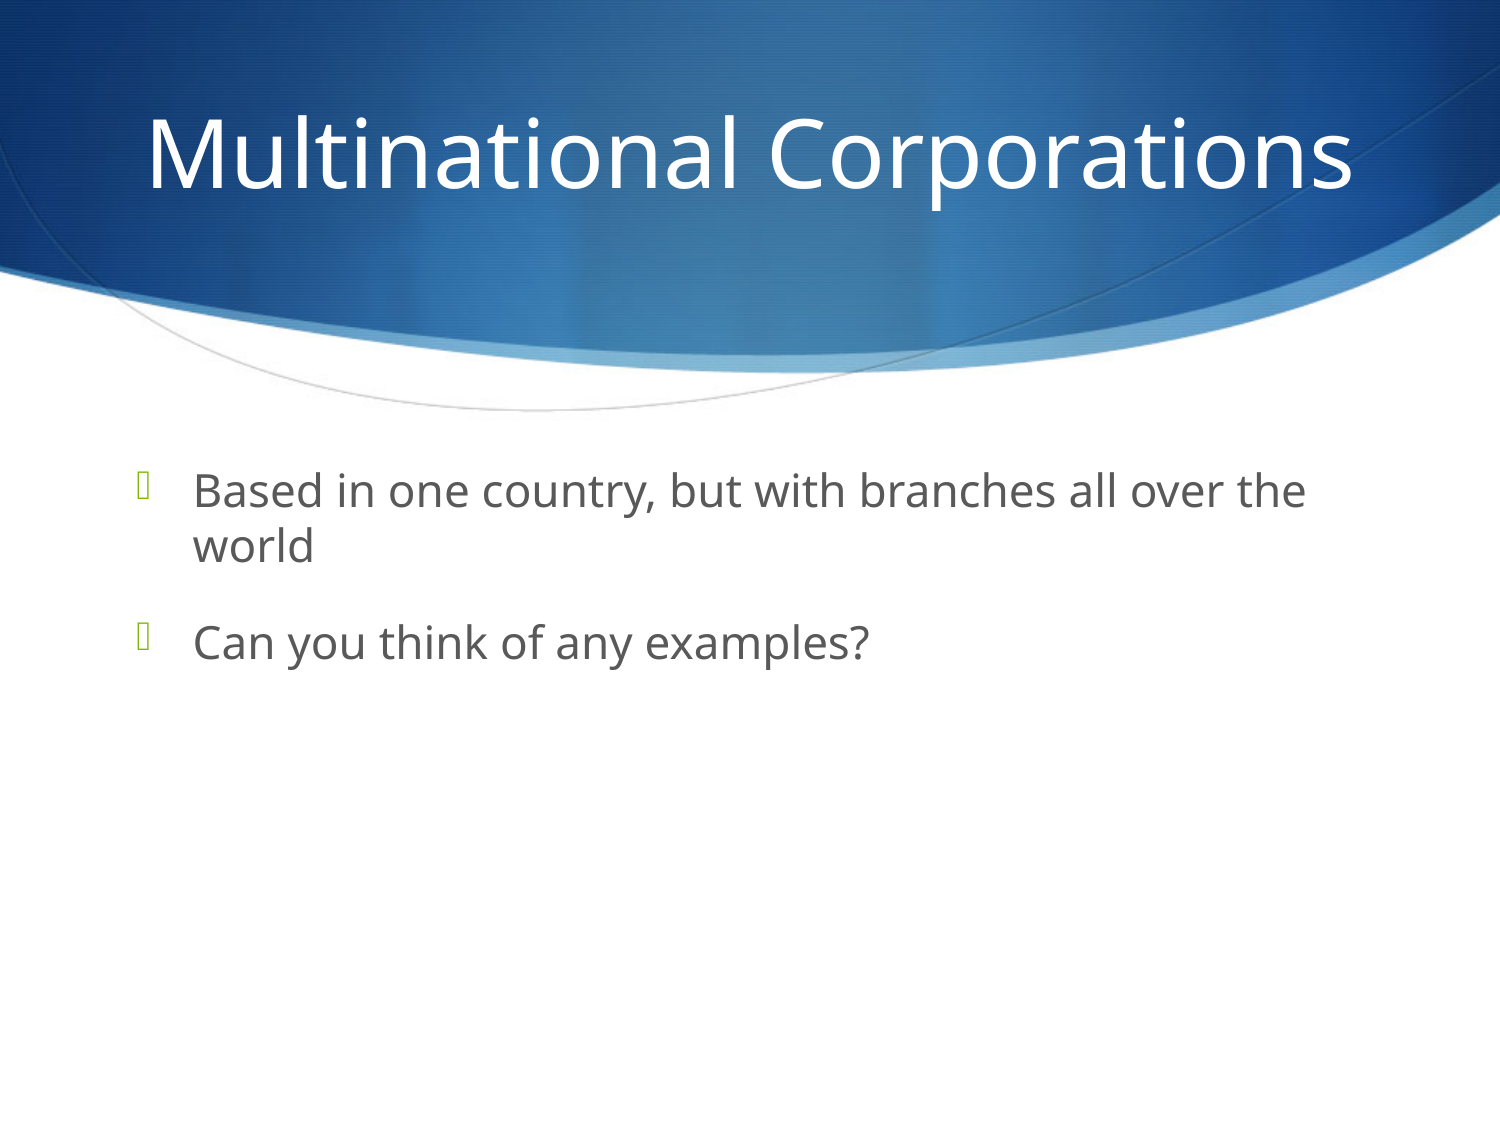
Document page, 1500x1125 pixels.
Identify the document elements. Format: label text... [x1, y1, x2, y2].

list Based in one country, but with branches all over the world Can you think of any examples? [121, 454, 1379, 991]
picture [0, 0, 1500, 1125]
title Multinational Corporations [75, 56, 1425, 245]
